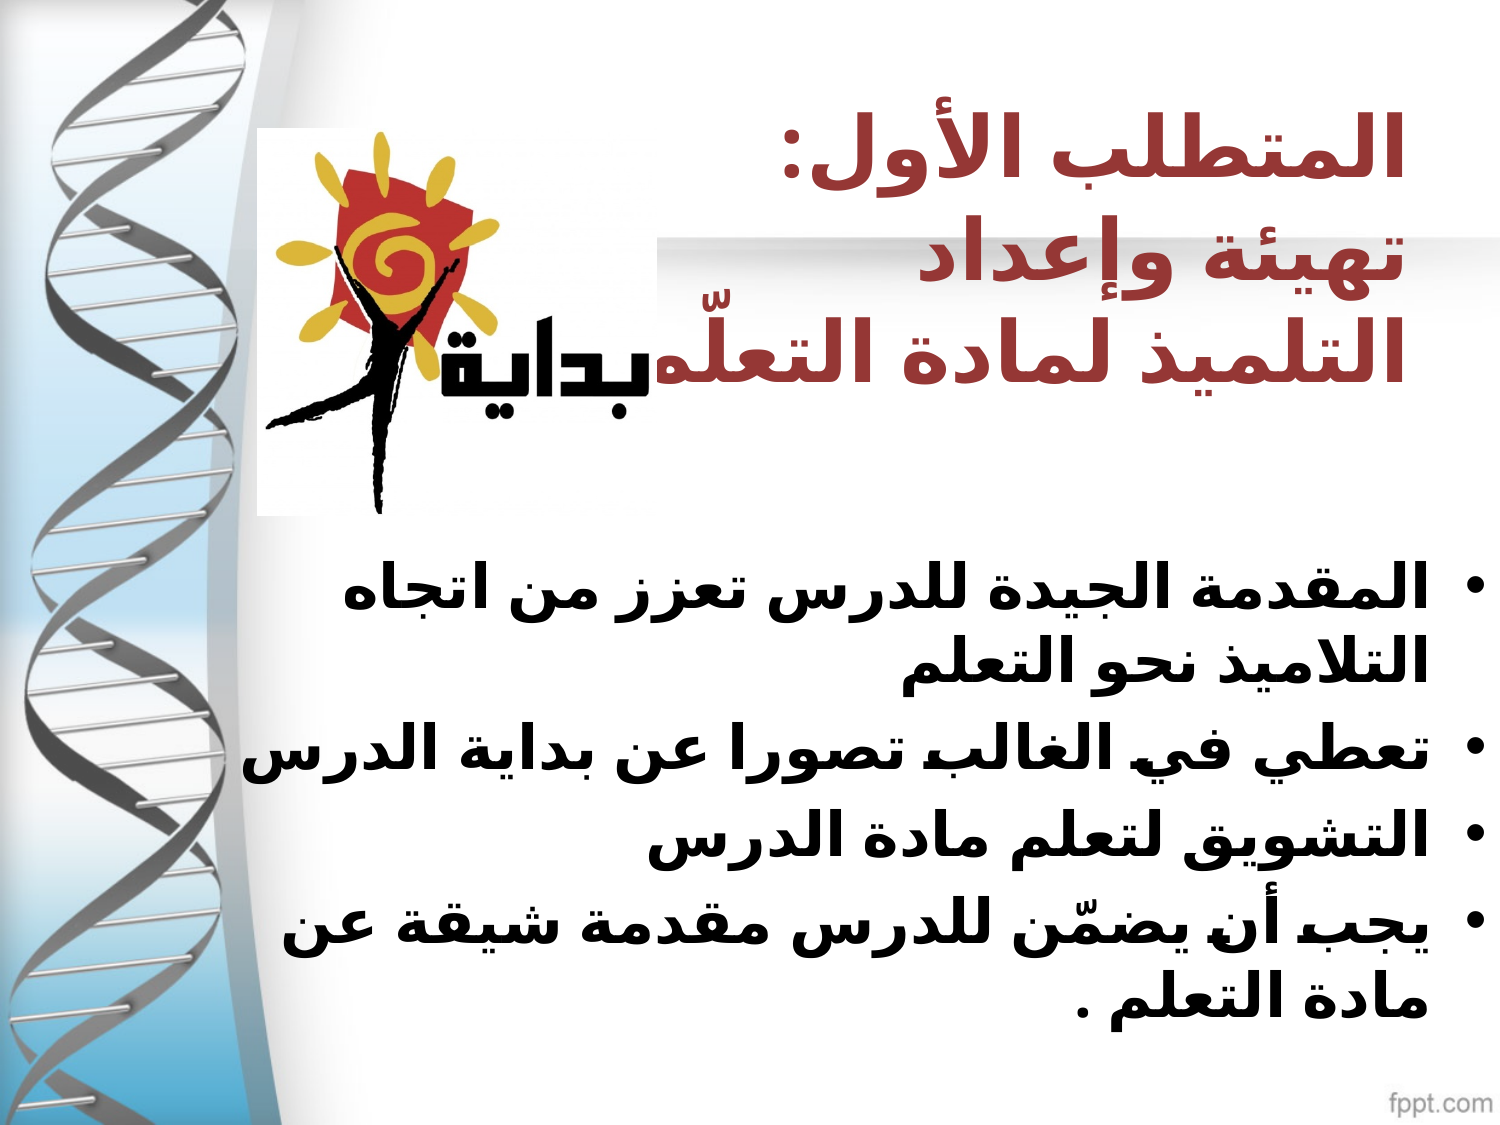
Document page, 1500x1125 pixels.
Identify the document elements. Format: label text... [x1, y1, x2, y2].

picture [257, 128, 657, 516]
list المقدمة الجيدة للدرس تعزز من اتجاه التلاميذ نحو التعلم تعطي في الغالب تصورا عن بداية الدرس التشويق لتعلم مادة الدرس يجب أن يضمّن للدرس مقدمة شيقة عن مادة التعلم . [150, 539, 1500, 1043]
title المتطلب الأول: تهيئة وإعداد التلميذ لمادة التعلّم [609, 70, 1425, 422]
